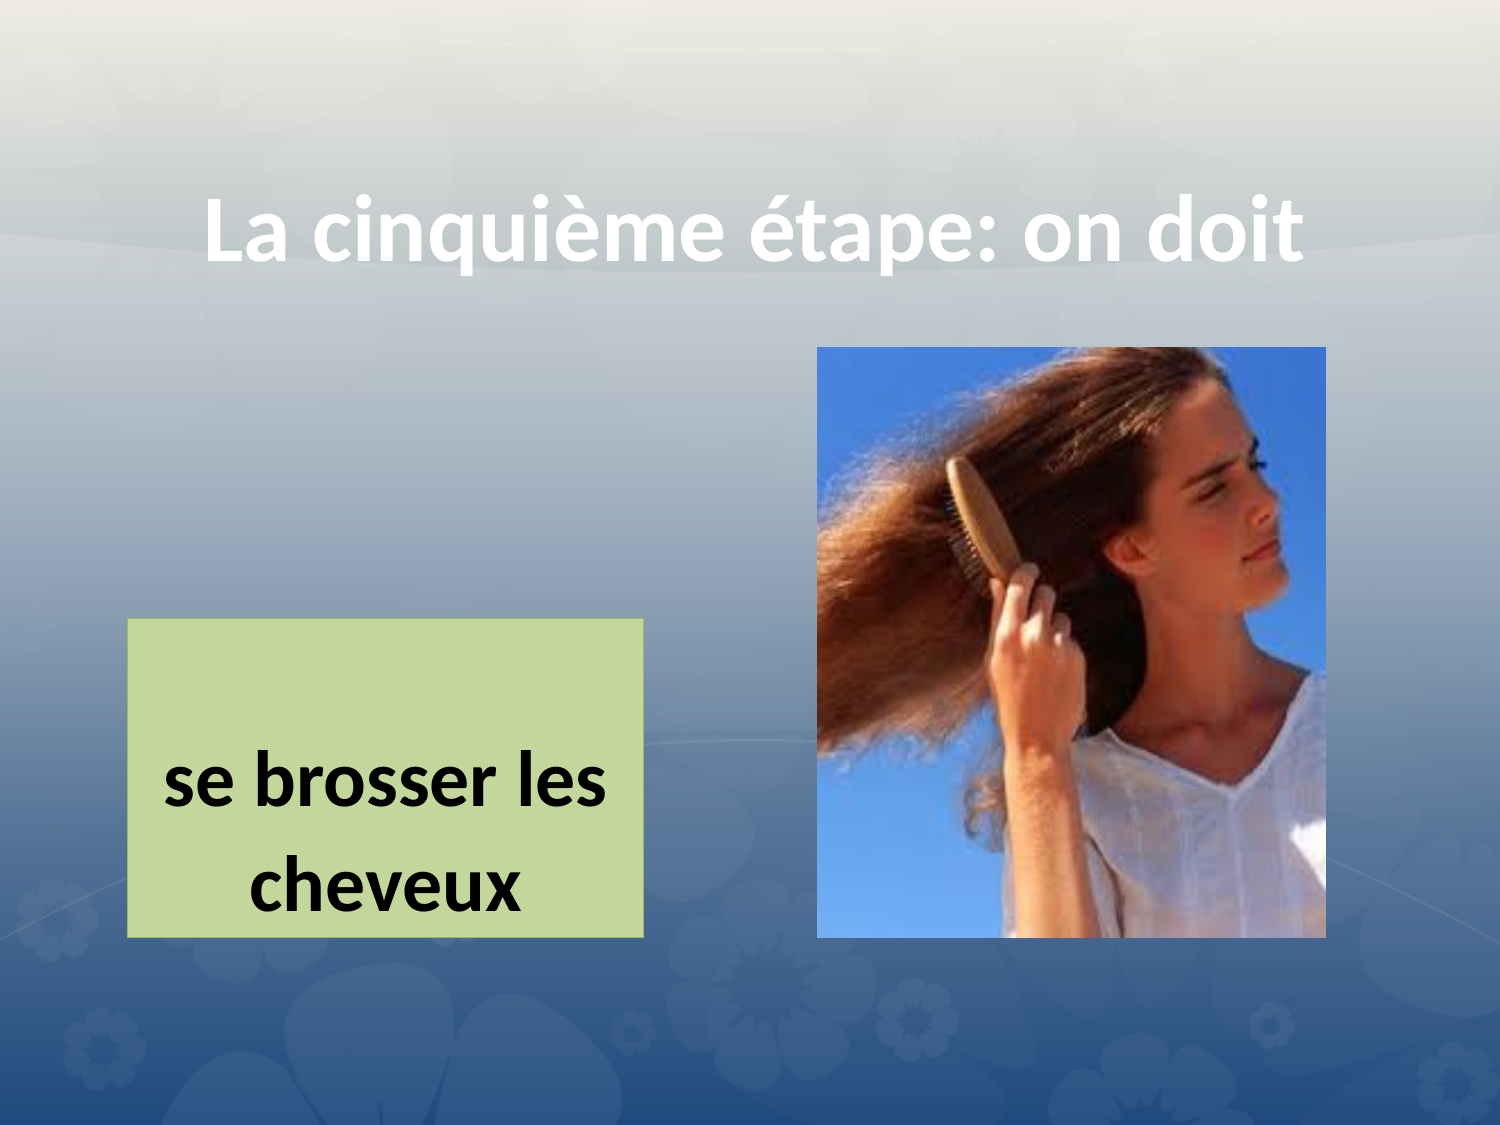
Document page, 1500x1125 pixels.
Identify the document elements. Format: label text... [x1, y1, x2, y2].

subtitle se brosser les cheveux [127, 618, 644, 938]
title La cinquième étape: on doit [132, 88, 1377, 291]
picture [0, 0, 1500, 1125]
